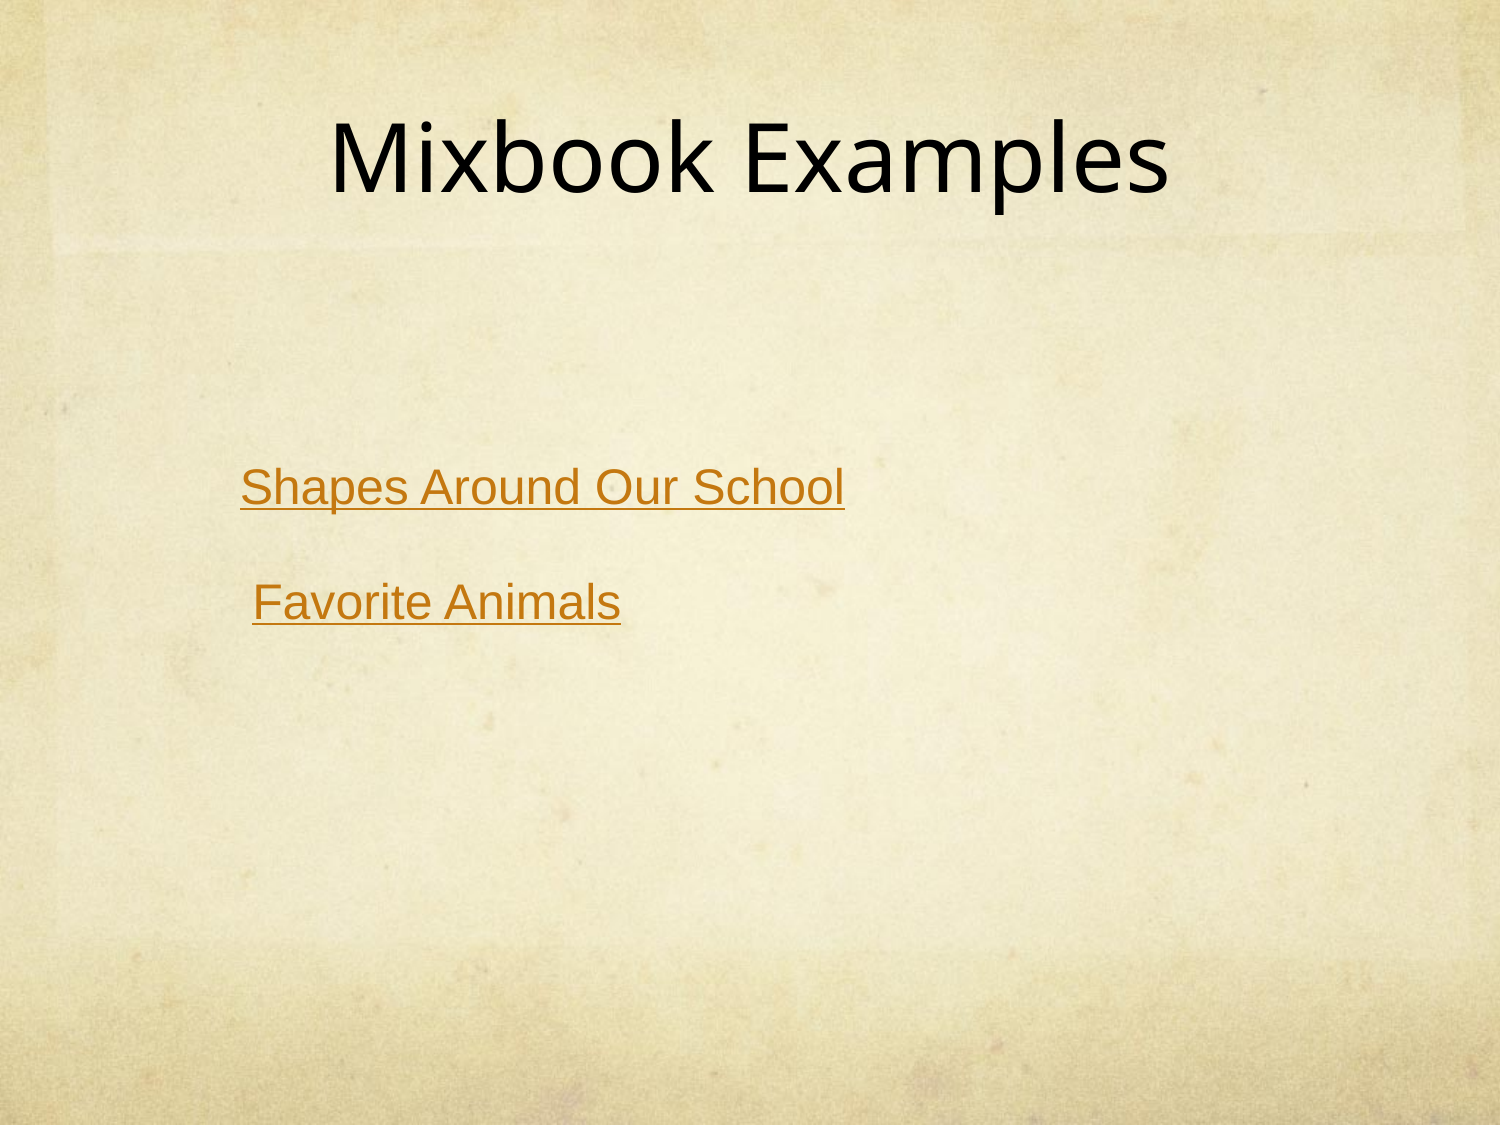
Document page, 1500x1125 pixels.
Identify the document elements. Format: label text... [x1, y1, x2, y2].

picture [0, 0, 1500, 1125]
text_box Shapes Around Our School [224, 387, 1275, 763]
text_box Favorite Animals [237, 562, 1200, 698]
title Mixbook Examples [149, 82, 1350, 226]
